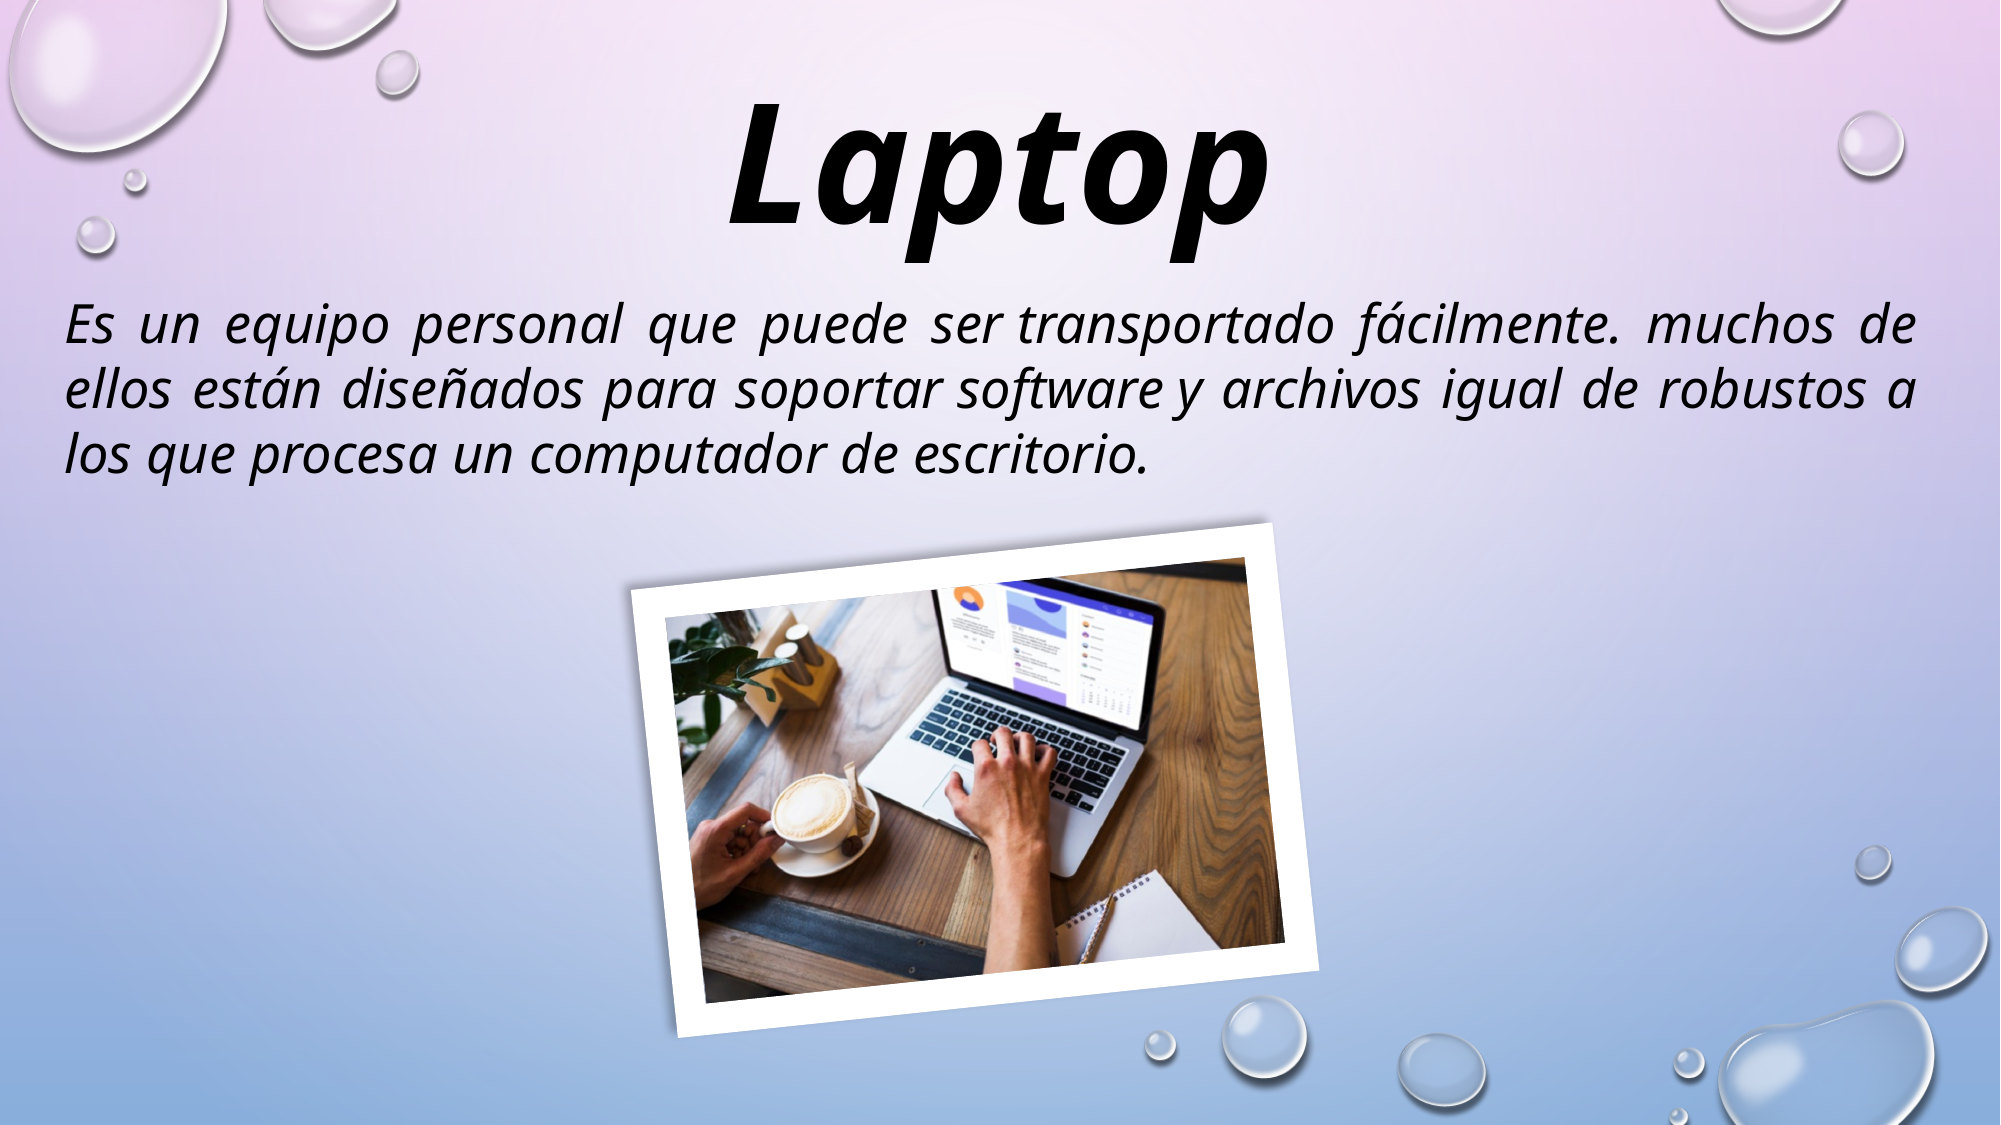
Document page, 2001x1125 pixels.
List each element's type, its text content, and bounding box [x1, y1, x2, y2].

picture [0, 0, 2000, 1125]
title Laptop [149, 60, 1850, 281]
list Es un equipo personal que puede ser transportado fácilmente. muchos de ellos están diseñados para soportar software y archivos igual de robustos a los que procesa un computador de escritorio. [49, 281, 1935, 844]
